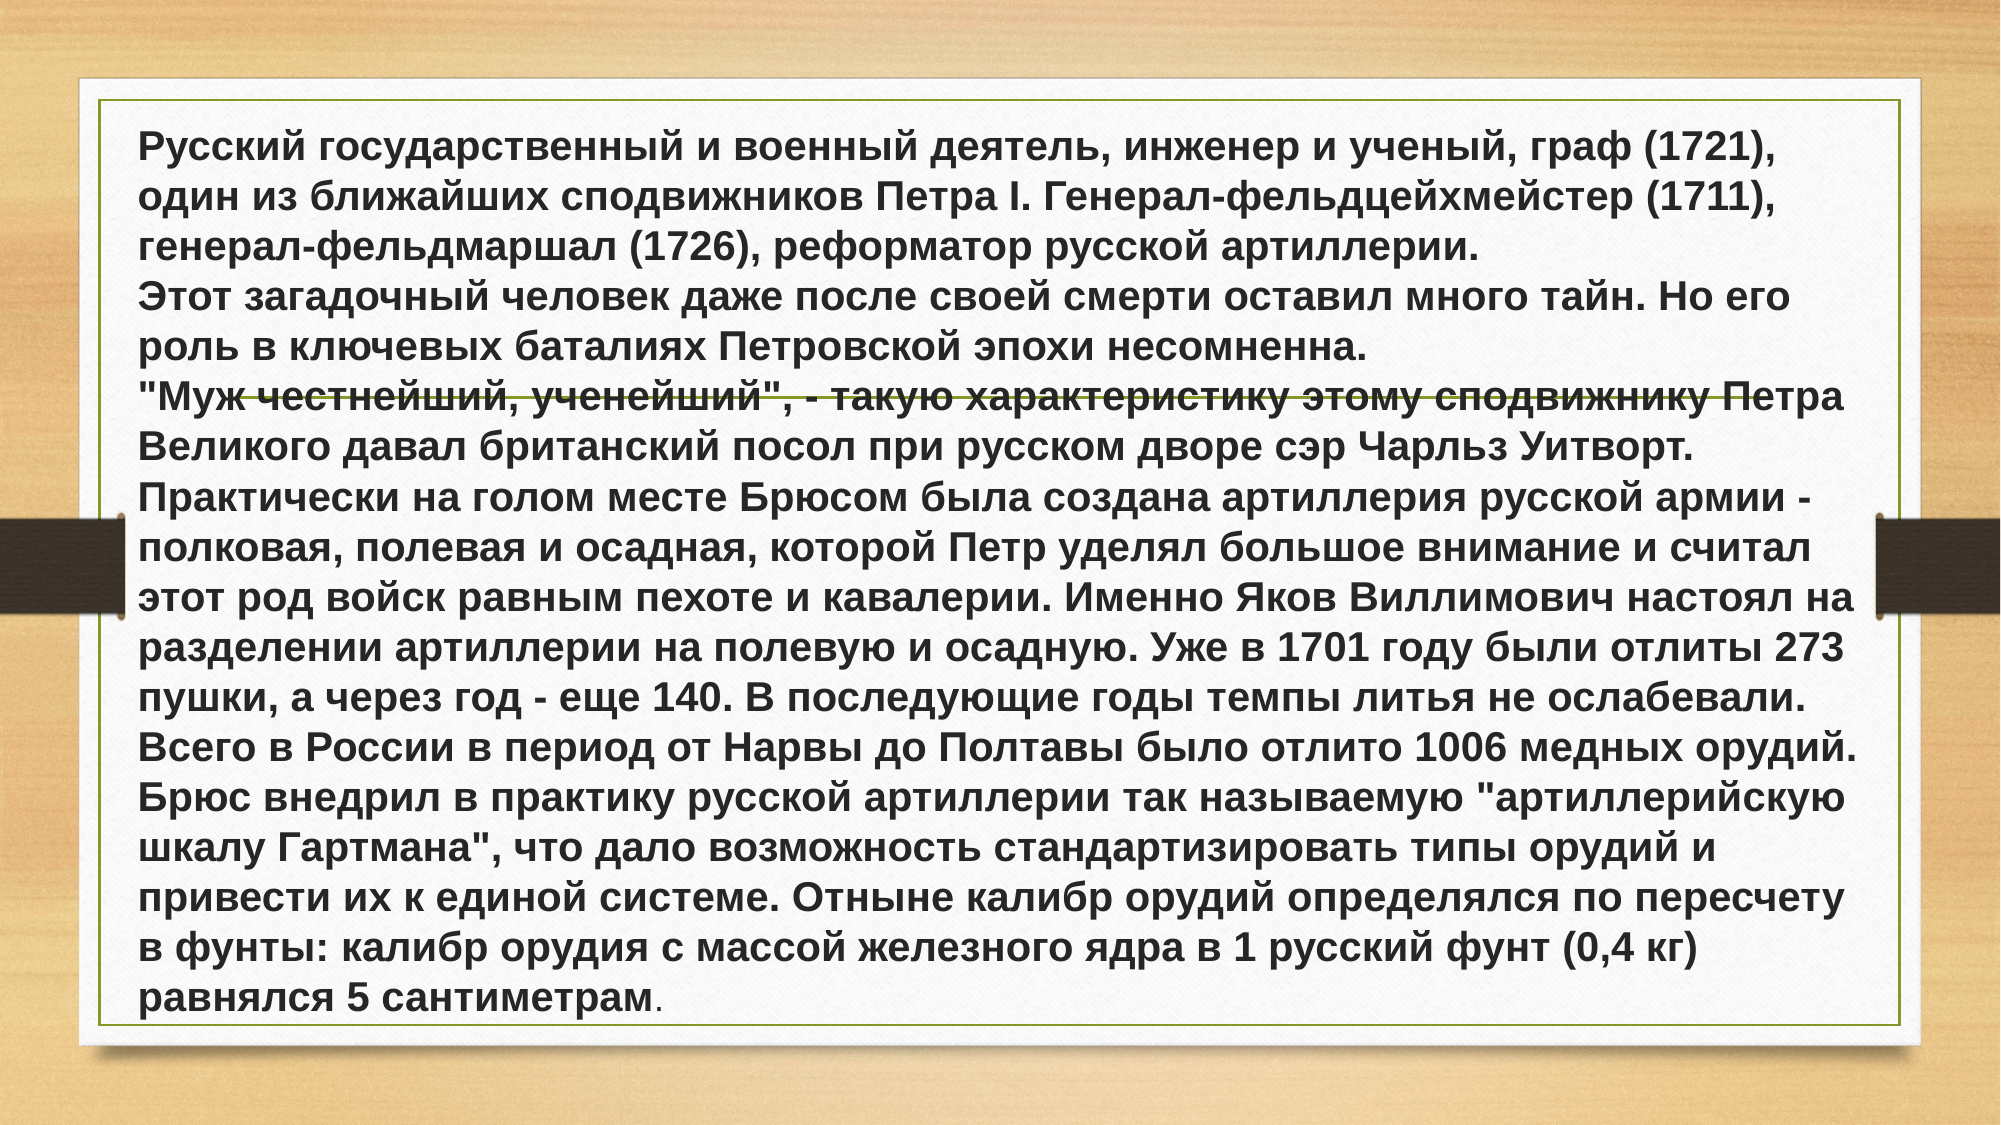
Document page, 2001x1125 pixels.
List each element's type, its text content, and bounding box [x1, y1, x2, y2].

picture [0, 0, 2001, 1125]
title Русский государственный и военный деятель, инженер и ученый, граф (1721), один из ближайших сподвижников Петра I. Генерал-фельдцейхмейстер (1711), генерал-фельдмаршал (1726), реформатор русской артиллерии. Этот загадочный человек даже после своей смерти оставил много тайн. Но его роль в ключевых баталиях Петровской эпохи несомненна. "Муж честнейший, ученейший", - такую характеристику этому сподвижнику Петра Великого давал британский посол при русском дворе сэр Чарльз Уитворт. Практически на голом месте Брюсом была создана артиллерия русской армии - полковая, полевая и осадная, которой Петр уделял большое внимание и считал этот род войск равным пехоте и кавалерии. Именно Яков Виллимович настоял на разделении артиллерии на полевую и осадную. Уже в 1701 году были отлиты 273 пушки, а через год - еще 140. В последующие годы темпы литья не ослабевали. Всего в России в период от Нарвы до Полтавы было отлито 1006 медных орудий. Брюс внедрил в практику русской артиллерии так называемую "артиллерийскую шкалу Гартмана", что дало возможность стандартизировать типы орудий и привести их к единой системе. Отныне калибр орудий определялся по пересчету в фунты: калибр орудия с массой железного ядра в 1 русский фунт (0,4 кг) равнялся 5 сантиметрам. [122, 84, 1875, 1055]
